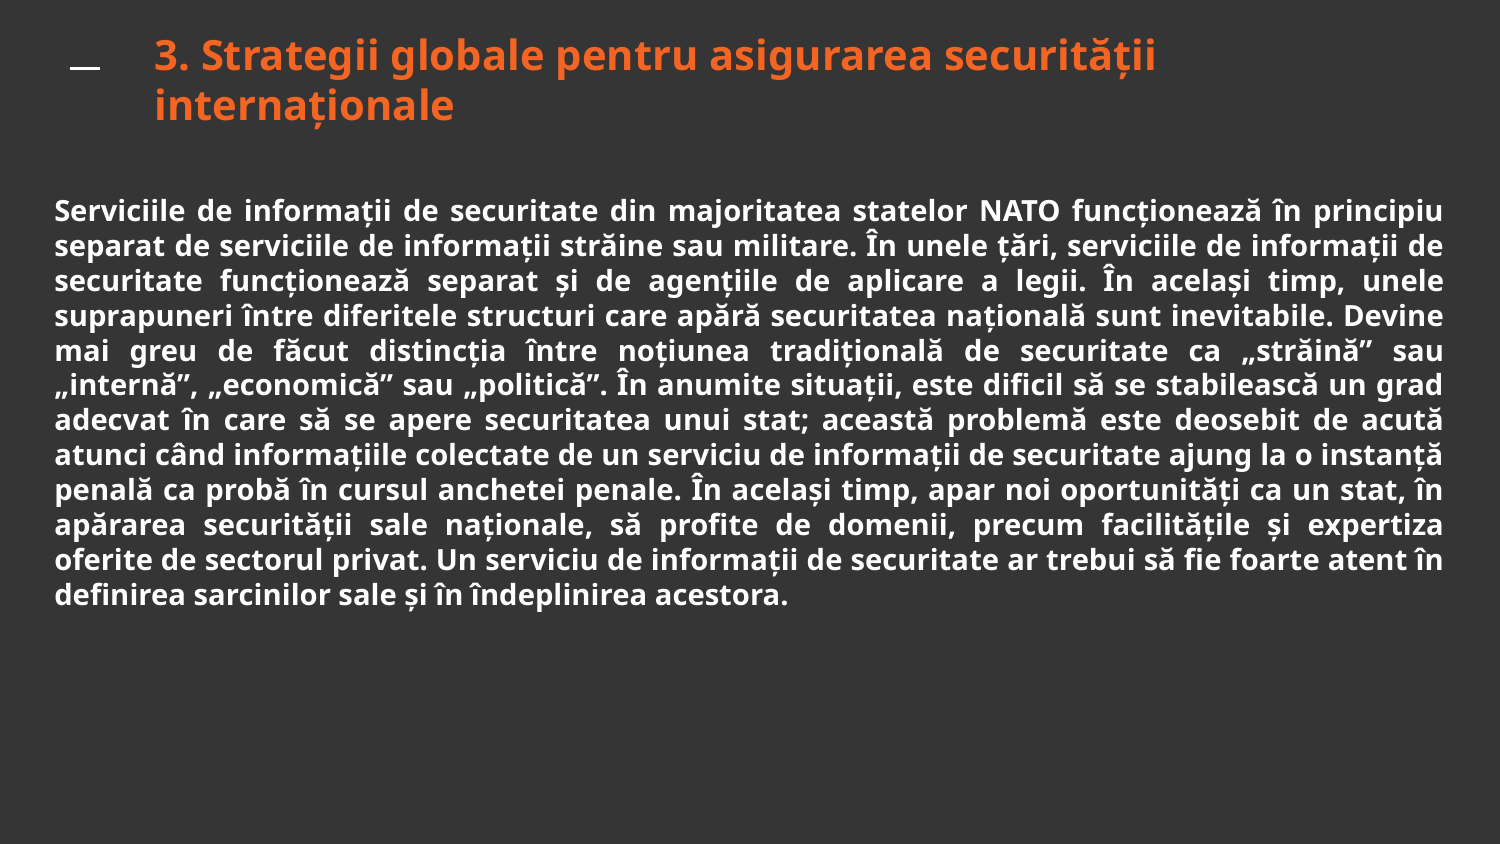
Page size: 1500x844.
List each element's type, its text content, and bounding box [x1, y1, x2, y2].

text_box Serviciile de informații de securitate din majoritatea statelor NATO funcționează în principiu separat de serviciile de informații străine sau militare. În unele țări, serviciile de informații de securitate funcționează separat și de agențiile de aplicare a legii. În același timp, unele suprapuneri între diferitele structuri care apără securitatea națională sunt inevitabile. Devine mai greu de făcut distincția între noțiunea tradițională de securitate ca „străină” sau „internă”, „economică” sau „politică”. În anumite situații, este dificil să se stabilească un grad adecvat în care să se apere securitatea unui stat; această problemă este deosebit de acută atunci când informațiile colectate de un serviciu de informații de securitate ajung la o instanță penală ca probă în cursul anchetei penale. În același timp, apar noi oportunități ca un stat, în apărarea securității sale naționale, să profite de domenii, precum facilitățile și expertiza oferite de sectorul privat. Un serviciu de informații de securitate ar trebui să fie foarte atent în definirea sarcinilor sale și în îndeplinirea acestora. [39, 176, 1461, 627]
title 3. Strategii globale pentru asigurarea securității internaționale [139, 22, 1482, 136]
